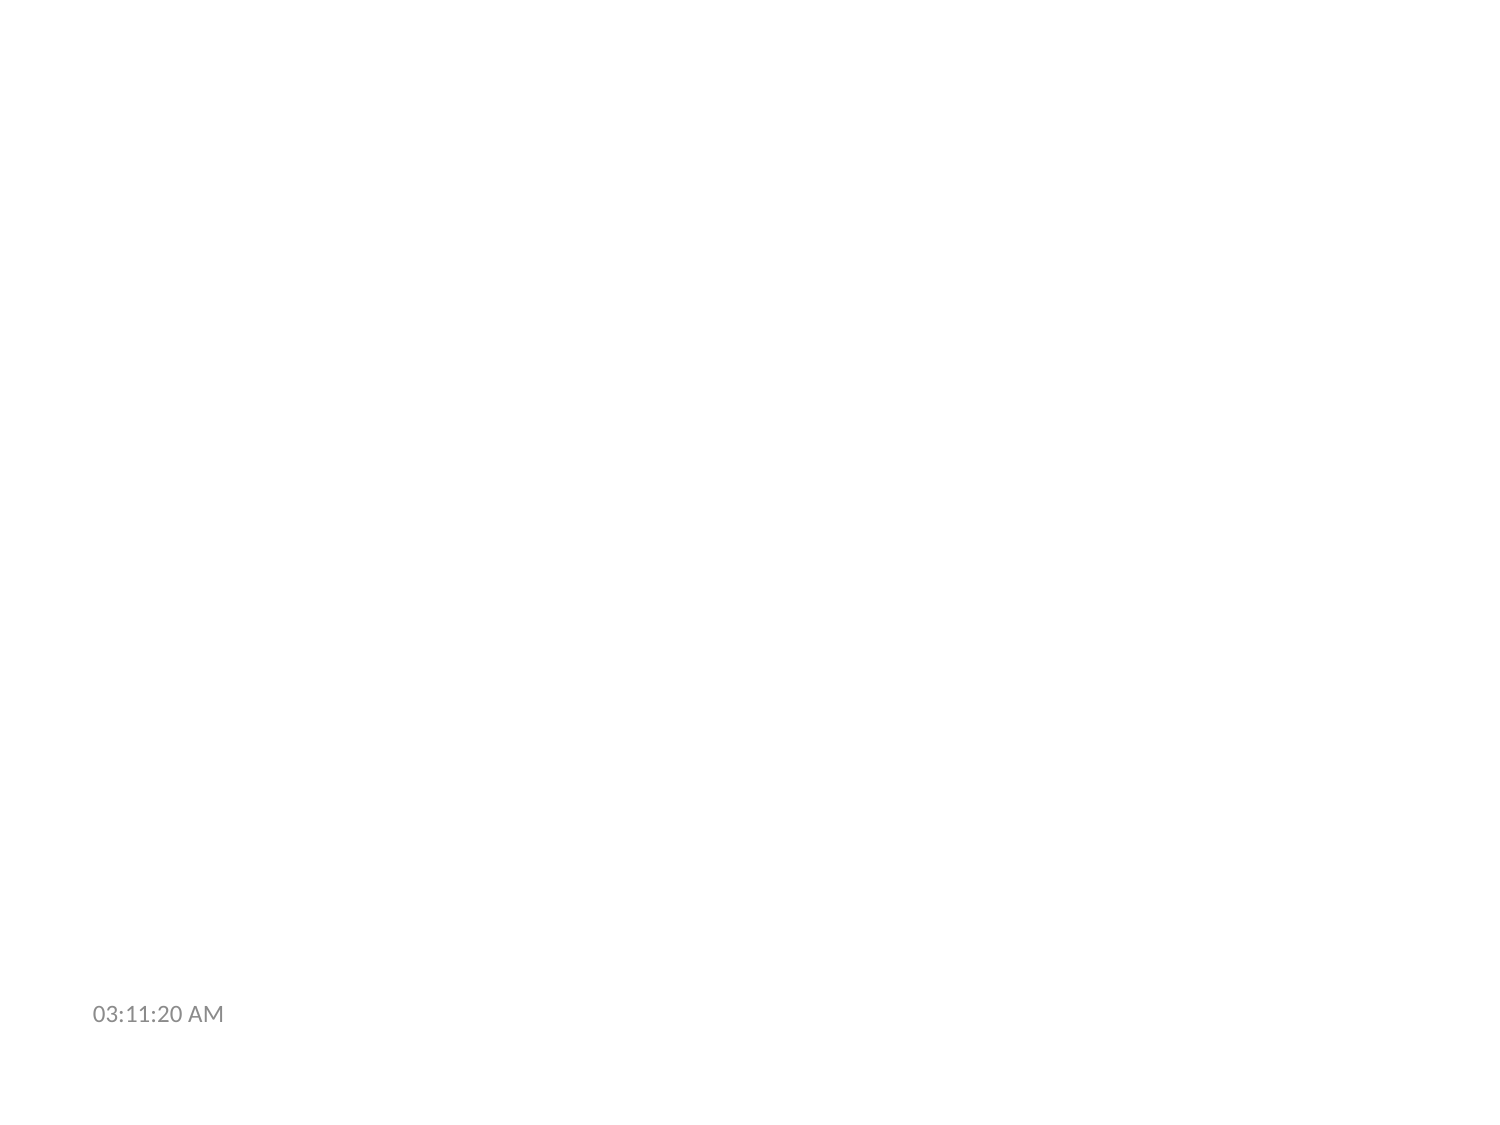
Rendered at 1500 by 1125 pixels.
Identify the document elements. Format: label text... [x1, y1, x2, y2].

text_box 3:35:09 PM [77, 982, 428, 1043]
